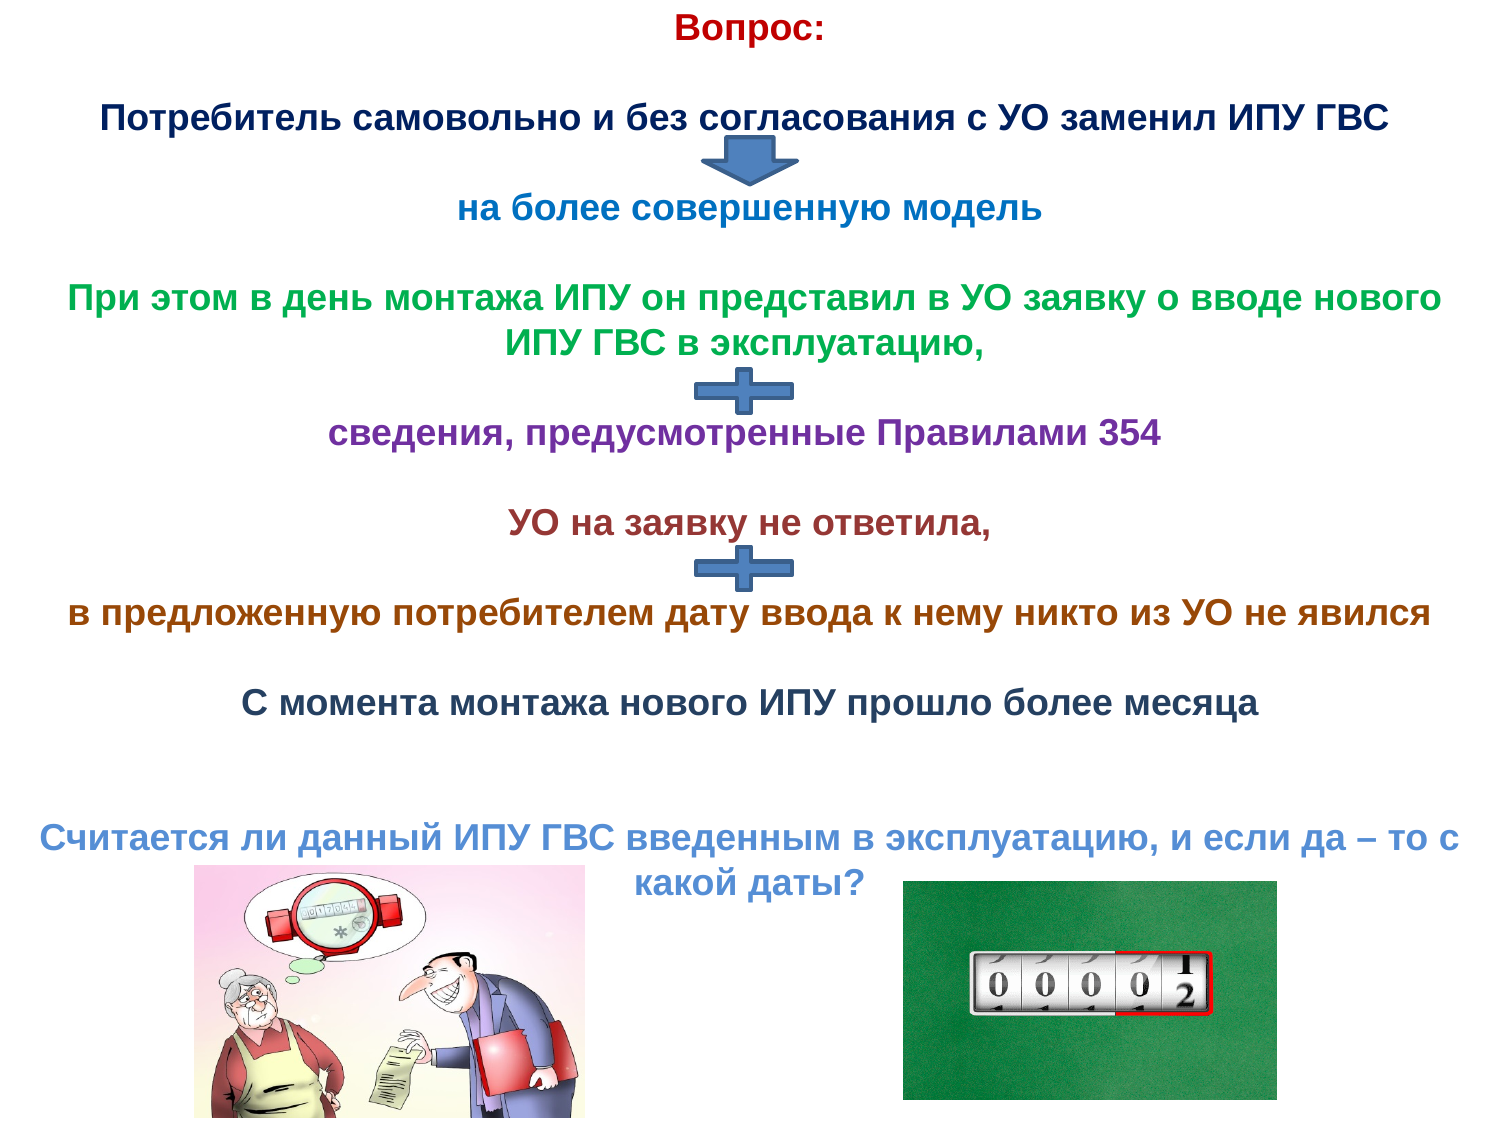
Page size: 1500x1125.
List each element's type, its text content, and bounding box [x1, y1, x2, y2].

picture [903, 881, 1277, 1100]
text_box [694, 367, 794, 415]
text_box [694, 545, 794, 592]
picture [194, 865, 585, 1118]
text_box Вопрос: Потребитель самовольно и без согласования с УО заменил ИПУ ГВС на более совершенную модель При этом в день монтажа ИПУ он представил в УО заявку о вводе нового ИПУ ГВС в эксплуатацию, сведения, предусмотренные Правилами 354 УО на заявку не ответила, в предложенную потребителем дату ввода к нему никто из УО не явился С момента монтажа нового ИПУ прошло более месяца Считается ли данный ИПУ ГВС введенным в эксплуатацию, и если да – то с какой даты? [0, 0, 1500, 911]
text_box [700, 135, 800, 187]
